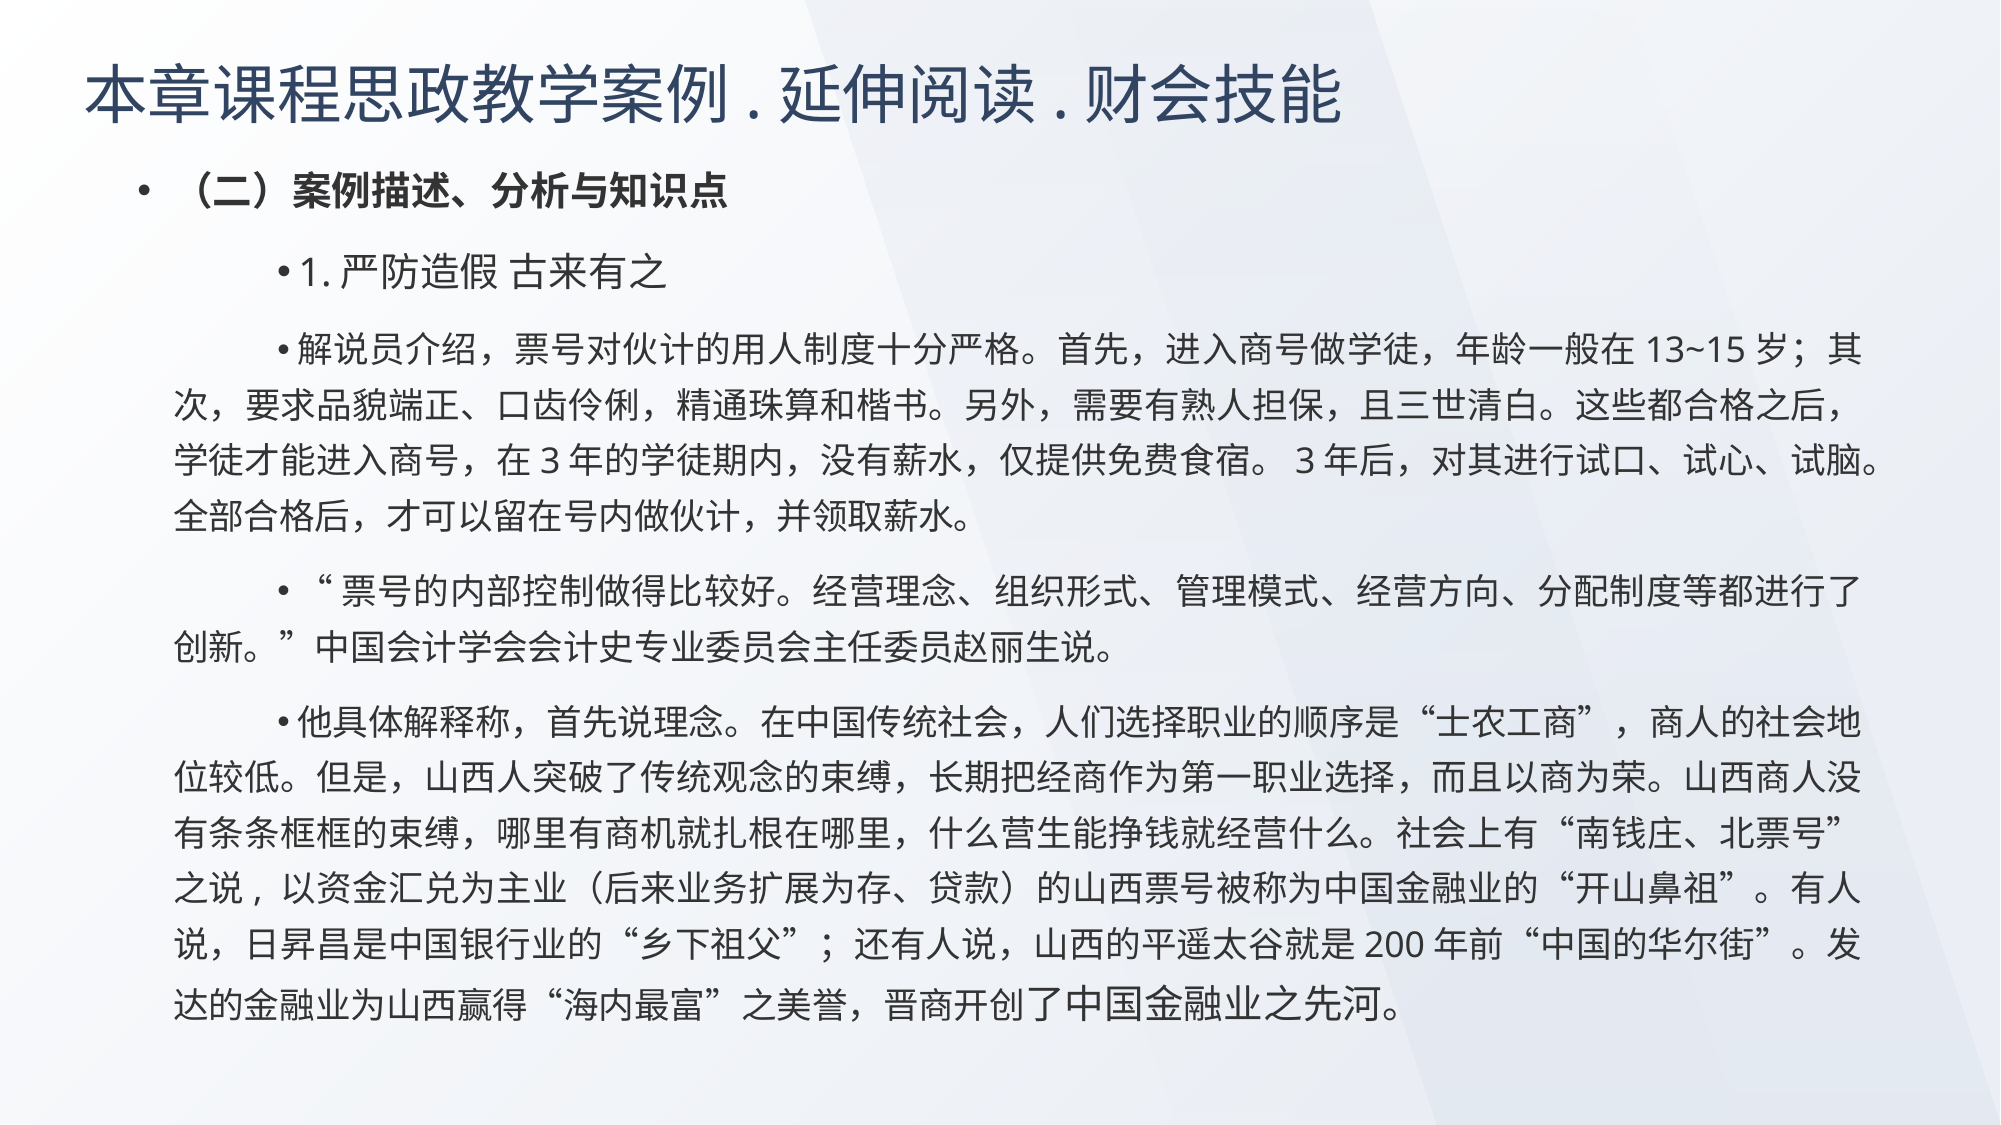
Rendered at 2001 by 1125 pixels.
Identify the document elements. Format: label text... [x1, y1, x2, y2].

title 本章课程思政教学案例.延伸阅读.财会技能 [83, 49, 1361, 132]
list （二）案例描述、分析与知识点 1.严防造假 古来有之 解说员介绍，票号对伙计的用人制度十分严格。首先，进入商号做学徒，年龄一般在13~15岁；其次，要求品貌端正、口齿伶俐，精通珠算和楷书。另外，需要有熟人担保，且三世清白。这些都合格之后，学徒才能进入商号，在3年的学徒期内，没有薪水，仅提供免费食宿。3年后，对其进行试口、试心、试脑。全部合格后，才可以留在号内做伙计，并领取薪水。 “票号的内部控制做得比较好。经营理念、组织形式、管理模式、经营方向、分配制度等都进行了创新。”中国会计学会会计史专业委员会主任委员赵丽生说。 他具体解释称，首先说理念。在中国传统社会，人们选择职业的顺序是“士农工商”，商人的社会地位较低。但是，山西人突破了传统观念的束缚，长期把经商作为第一职业选择，而且以商为荣。山西商人没有条条框框的束缚，哪里有商机就扎根在哪里，什么营生能挣钱就经营什么。社会上有“南钱庄、北票号”之说, 以资金汇兑为主业（后来业务扩展为存、贷款）的山西票号被称为中国金融业的“开山鼻祖”。有人说，日昇昌是中国银行业的“乡下祖父”；还有人说，山西的平遥太谷就是200年前“中国的华尔街”。发达的金融业为山西赢得“海内最富”之美誉，晋商开创了中国金融业之先河。 [137, 151, 1863, 1044]
